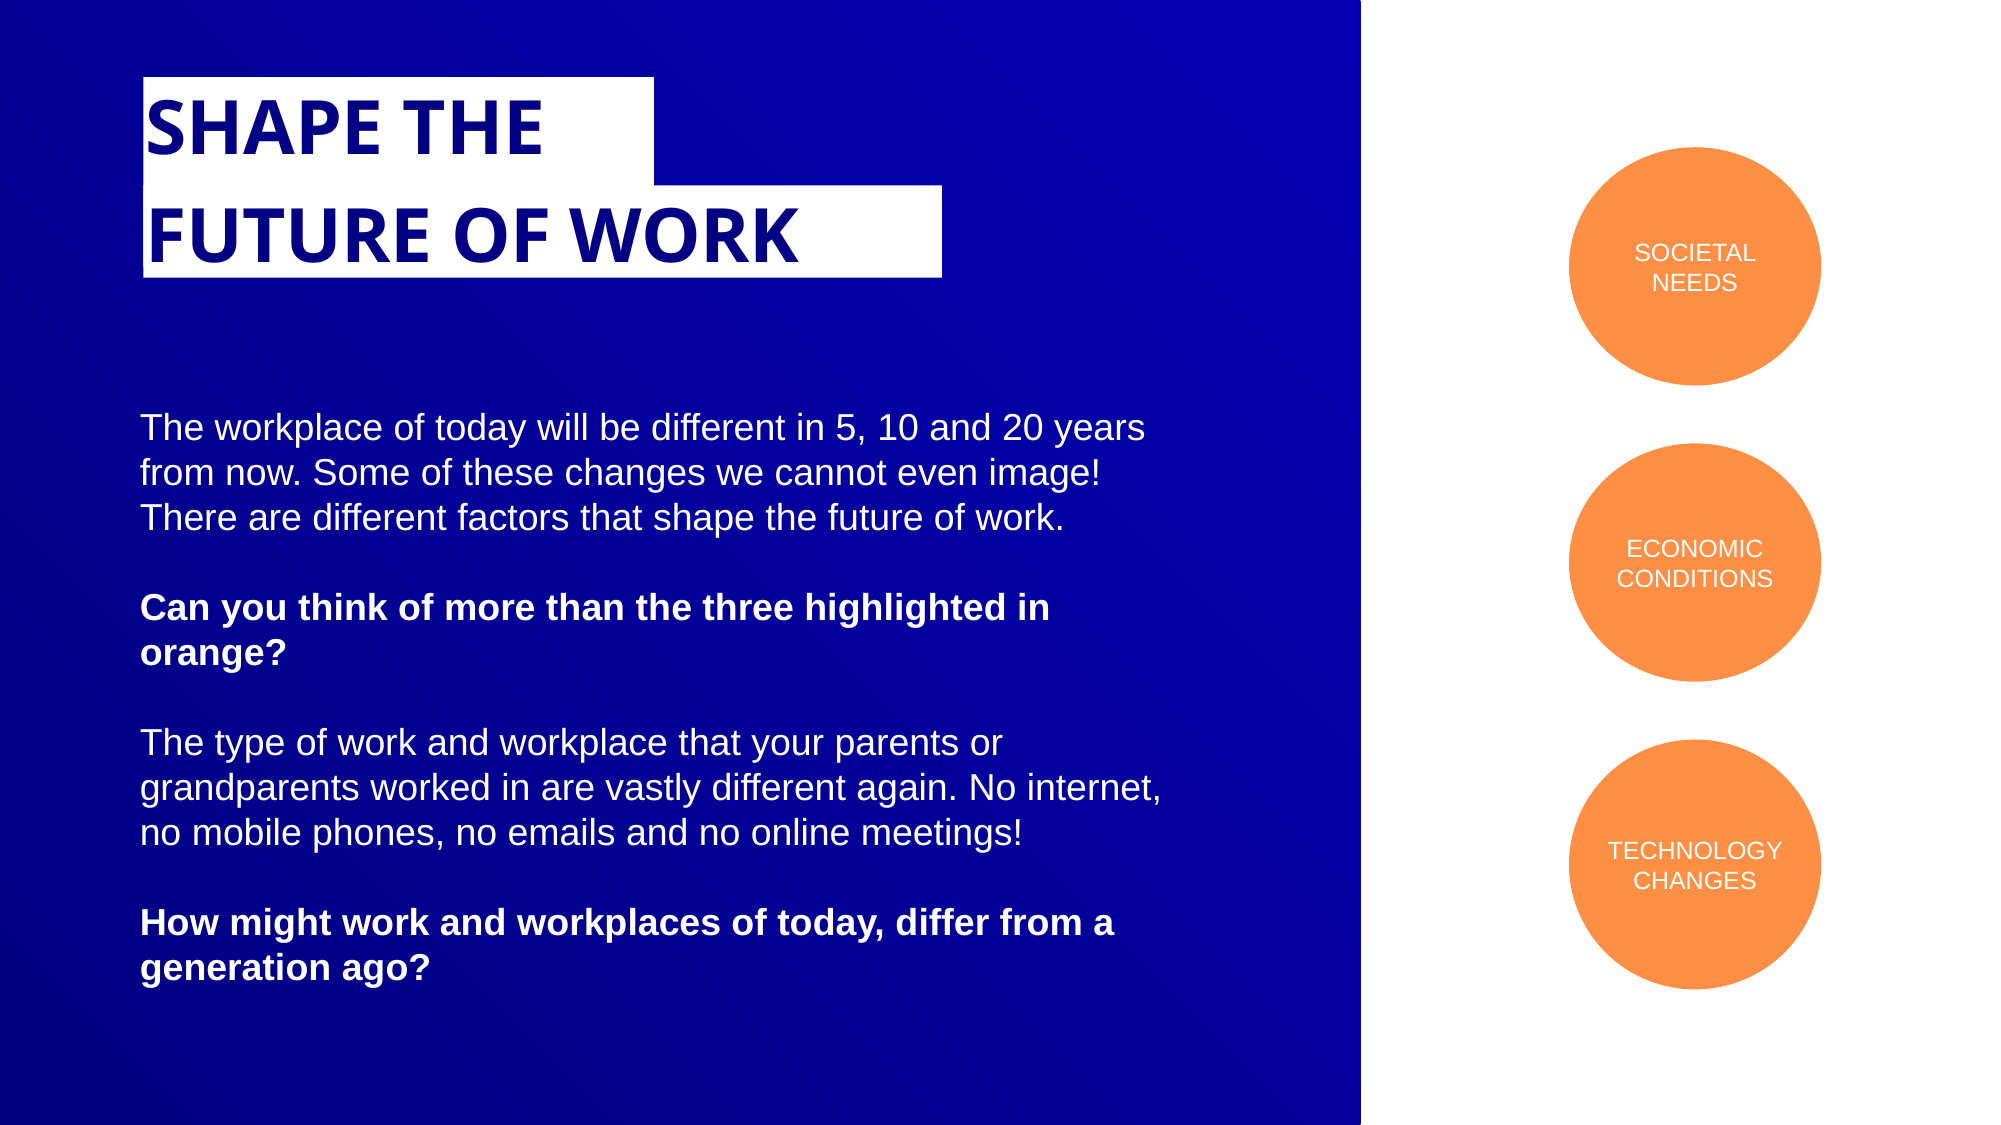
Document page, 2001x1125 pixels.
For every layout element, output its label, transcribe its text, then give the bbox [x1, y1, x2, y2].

text_box TECHNOLOGY CHANGES [1566, 737, 1824, 992]
text_box FUTURE OF WORK [143, 185, 942, 278]
text_box SOCIETAL NEEDS [1566, 145, 1824, 388]
text_box ECONOMIC CONDITIONS [1566, 441, 1824, 684]
text_box [0, 0, 1362, 1125]
title SHAPE THE [143, 77, 654, 185]
text_box The workplace of today will be different in 5, 10 and 20 years from now. Some of these changes we cannot even image! There are different factors that shape the future of work. Can you think of more than the three highlighted in orange? The type of work and workplace that your parents or grandparents worked in are vastly different again. No internet, no mobile phones, no emails and no online meetings! How might work and workplaces of today, differ from a generation ago? [124, 395, 1208, 995]
